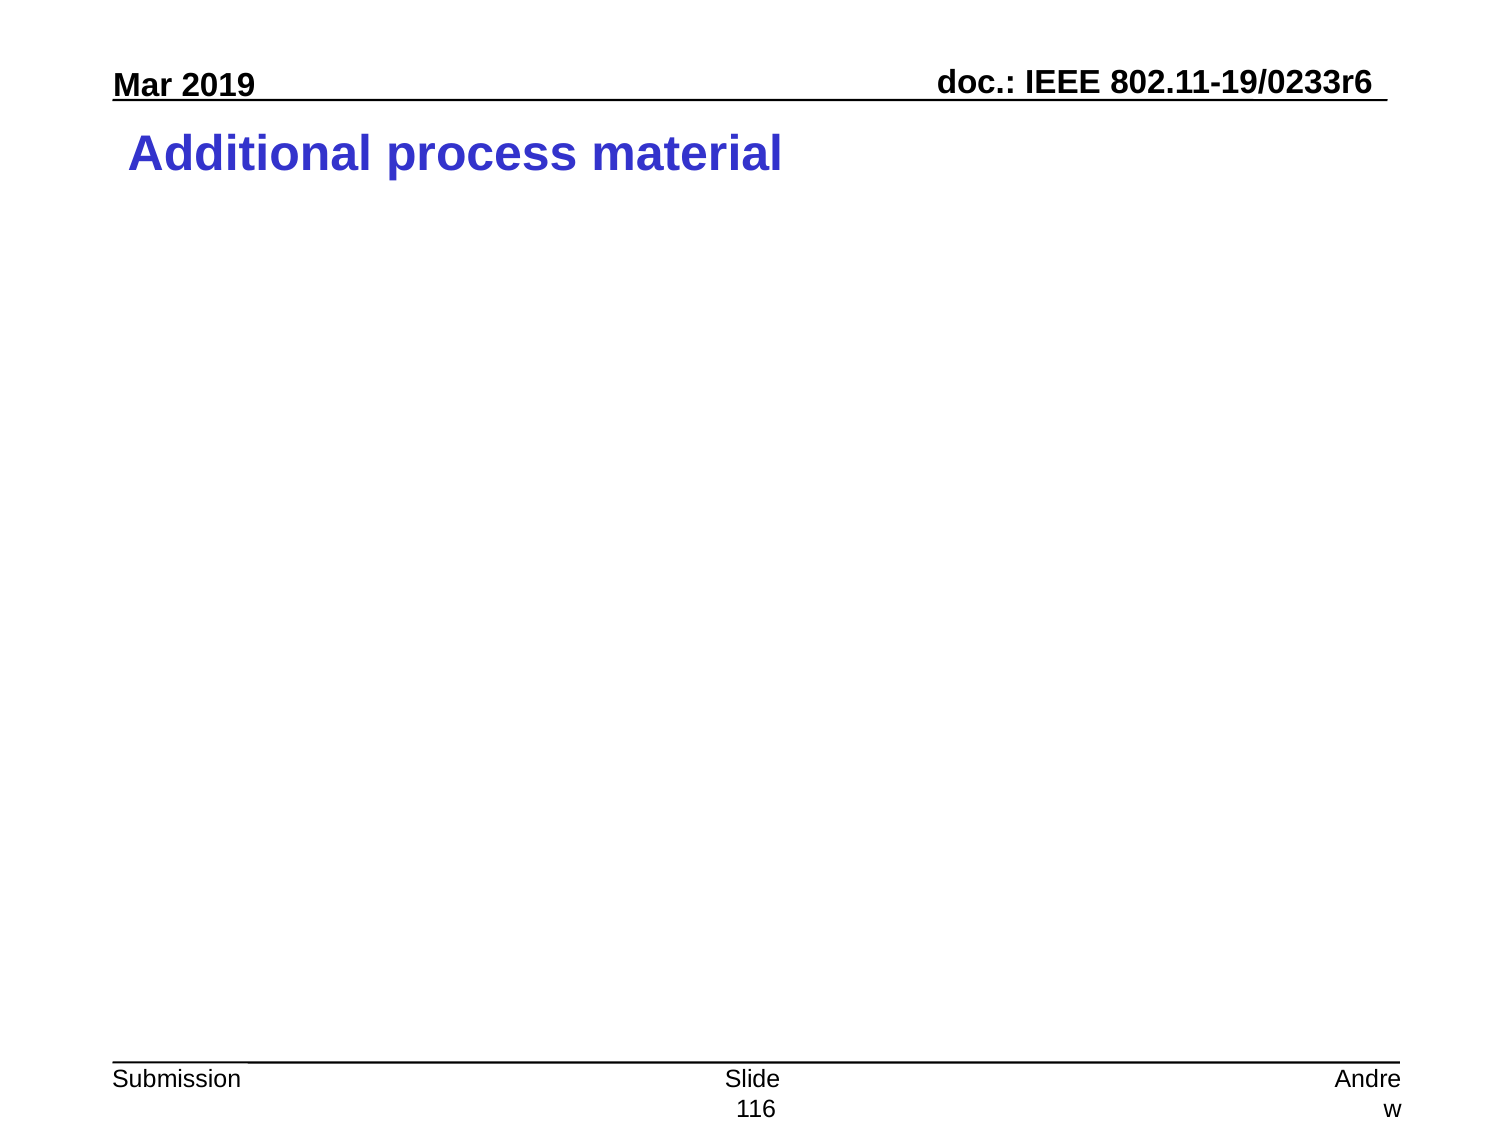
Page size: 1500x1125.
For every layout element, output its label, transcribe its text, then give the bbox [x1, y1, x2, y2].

slide_number Slide 116 [709, 1061, 803, 1093]
title Additional process material [112, 112, 1388, 288]
footer Andrew Myles, Cisco [1320, 1061, 1402, 1093]
